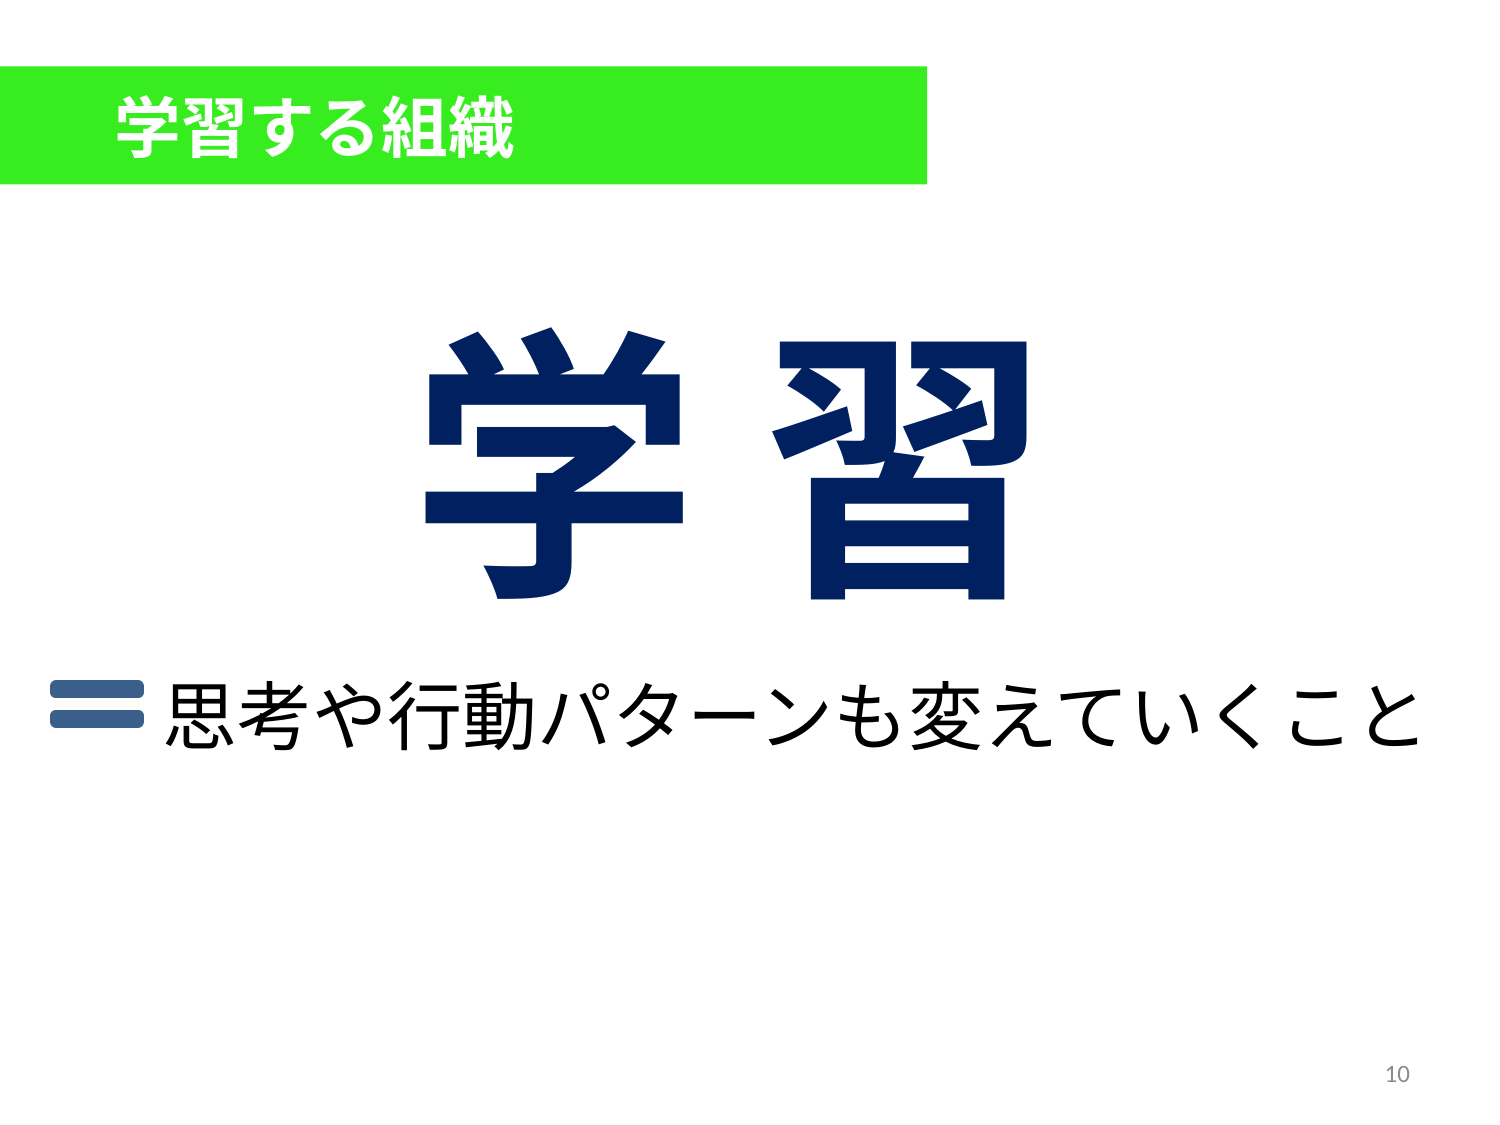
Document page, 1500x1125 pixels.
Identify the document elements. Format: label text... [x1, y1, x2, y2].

text_box 思考や行動パターンも変えていくこと [147, 661, 1466, 767]
text_box 学 習 [395, 278, 1093, 639]
text_box [54, 714, 140, 724]
text_box [54, 684, 140, 694]
text_box 学習する組織 [0, 64, 929, 186]
slide_number 10 [1074, 1042, 1425, 1103]
